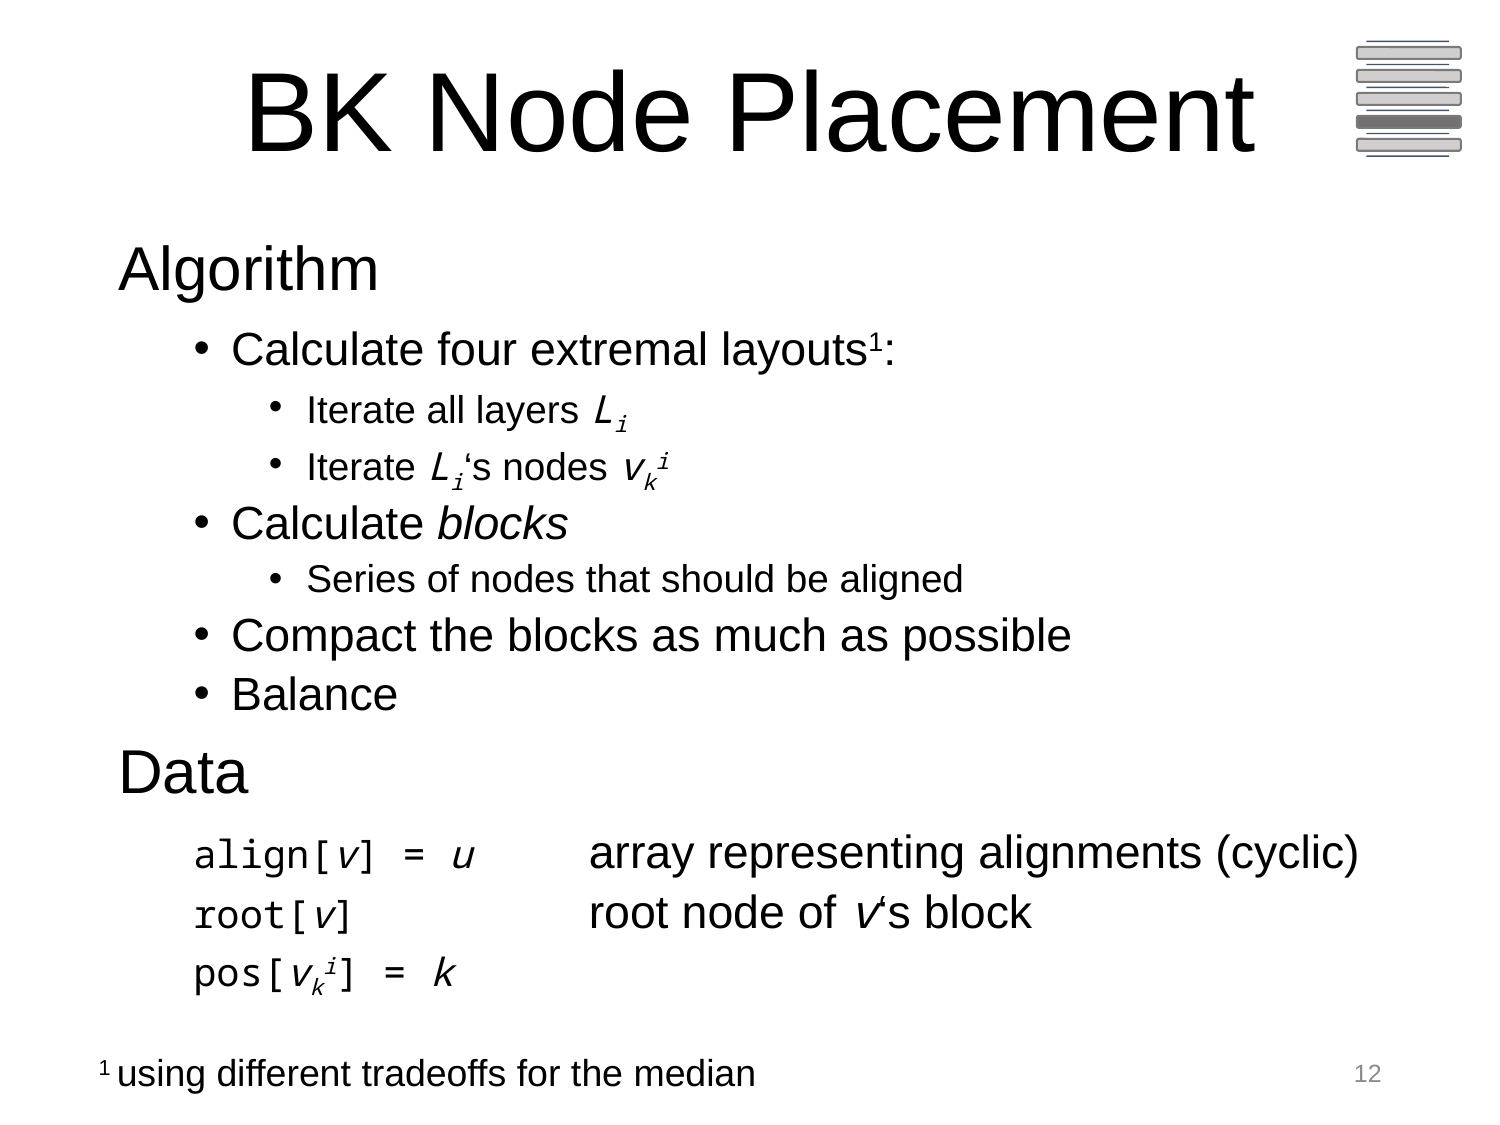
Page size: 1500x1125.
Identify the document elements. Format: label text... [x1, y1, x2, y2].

slide_number 11 [1059, 1042, 1397, 1103]
title BK Node Placement [103, 37, 1397, 193]
list Algorithm Calculate four extremal layouts1: Iterate all layers Li Iterate Li‘s nodes vki Calculate blocks Series of nodes that should be aligned Compact the blocks as much as possible Balance Data align[v] = u array representing alignments (cyclic) root[v] root node of v‘s block pos[vki] = k [103, 229, 1397, 1014]
text_box 1 using different tradeoffs for the median [84, 1041, 772, 1102]
